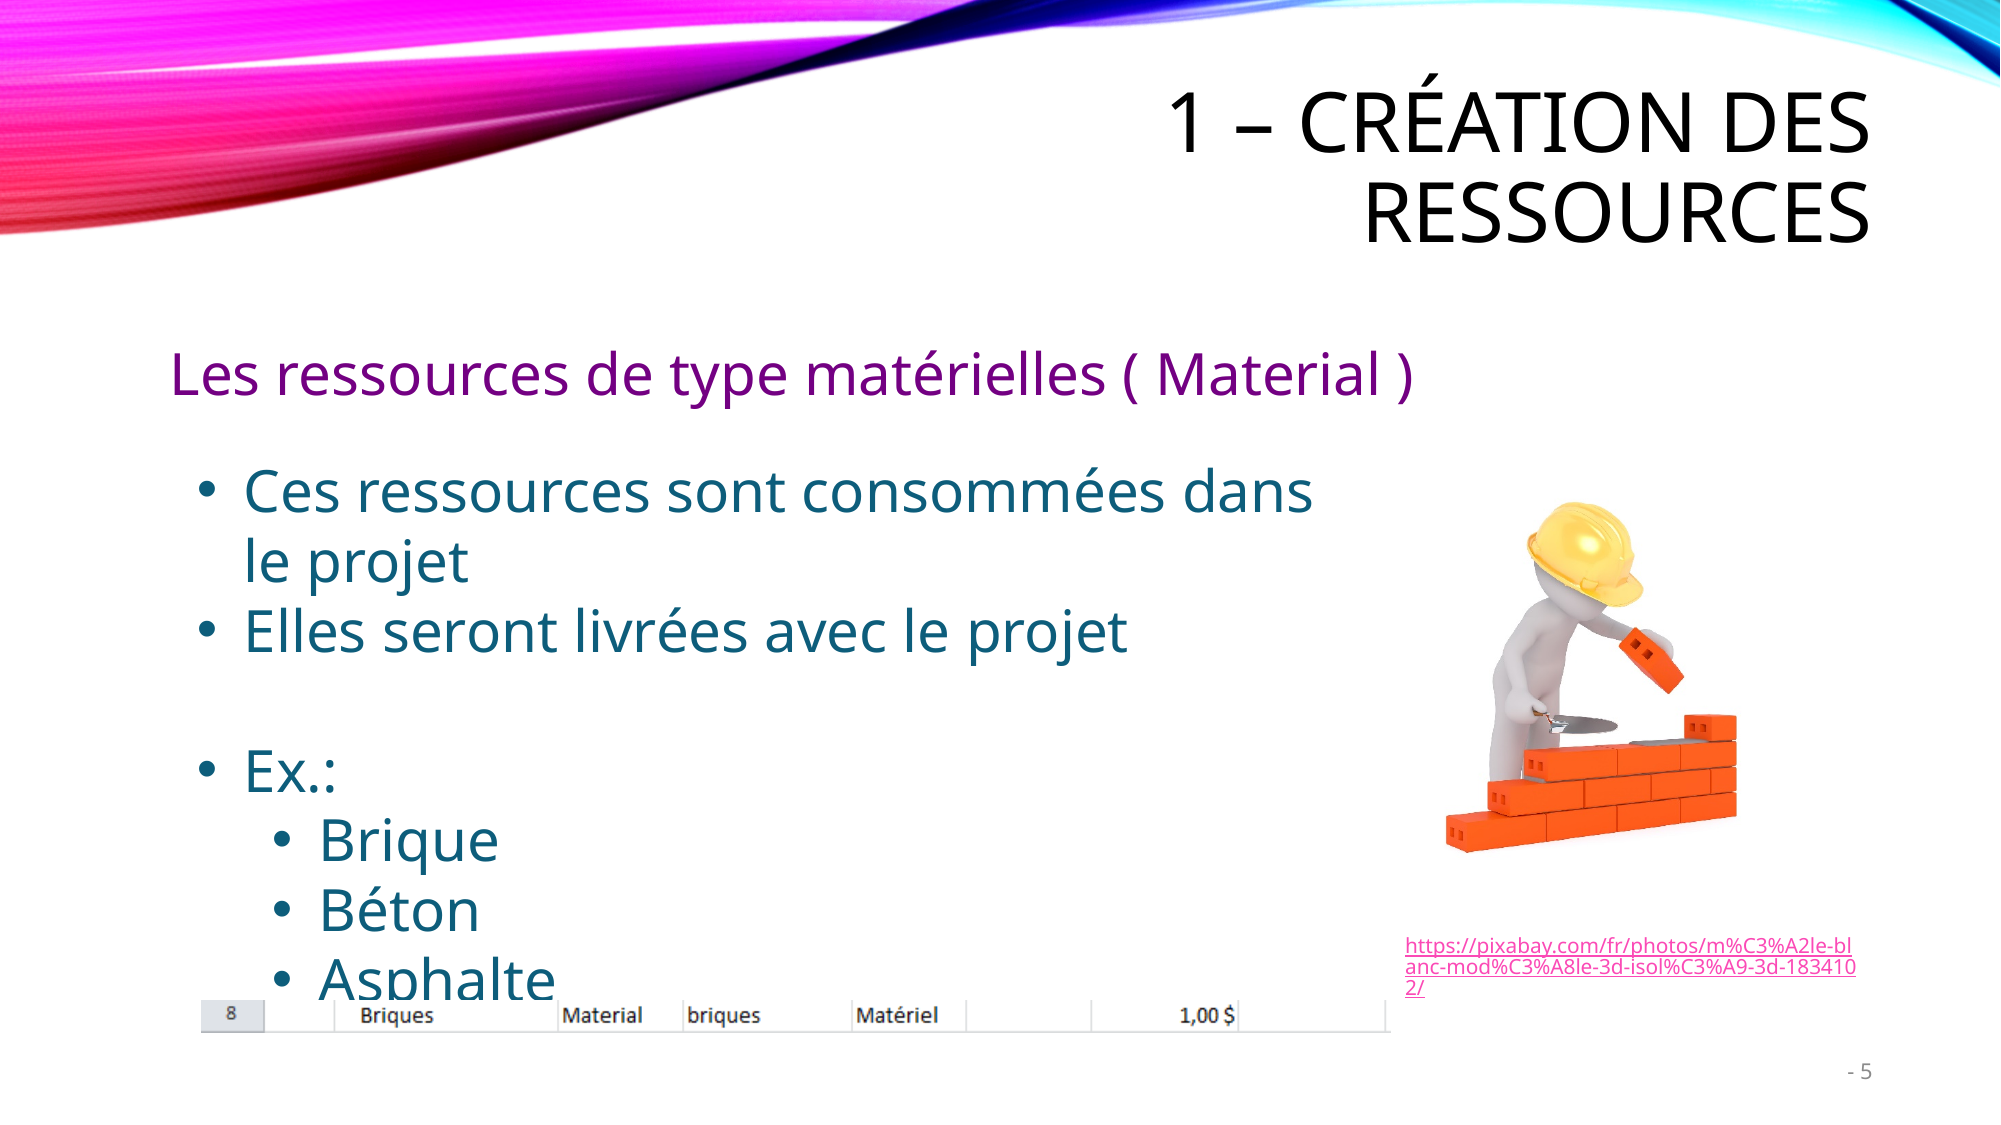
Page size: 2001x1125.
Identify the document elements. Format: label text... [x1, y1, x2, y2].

slide_number 5 [1808, 1042, 1888, 1103]
picture [201, 1000, 1391, 1033]
text_box Ces ressources sont consommées dans le projet Elles seront livrées avec le projet Ex.: Brique Béton Asphalte [182, 446, 1358, 1021]
picture [1390, 476, 1791, 877]
picture [0, 0, 2000, 237]
title 1 – Création des ressources [638, 64, 1888, 277]
text_box https://pixabay.com/fr/photos/m%C3%A2le-blanc-mod%C3%A8le-3d-isol%C3%A9-3d-1834102/ [1390, 925, 1878, 969]
picture [1890, 0, 2000, 75]
text_box Les ressources de type matérielles ( Material ) [154, 259, 1841, 415]
picture [1910, 0, 2000, 45]
